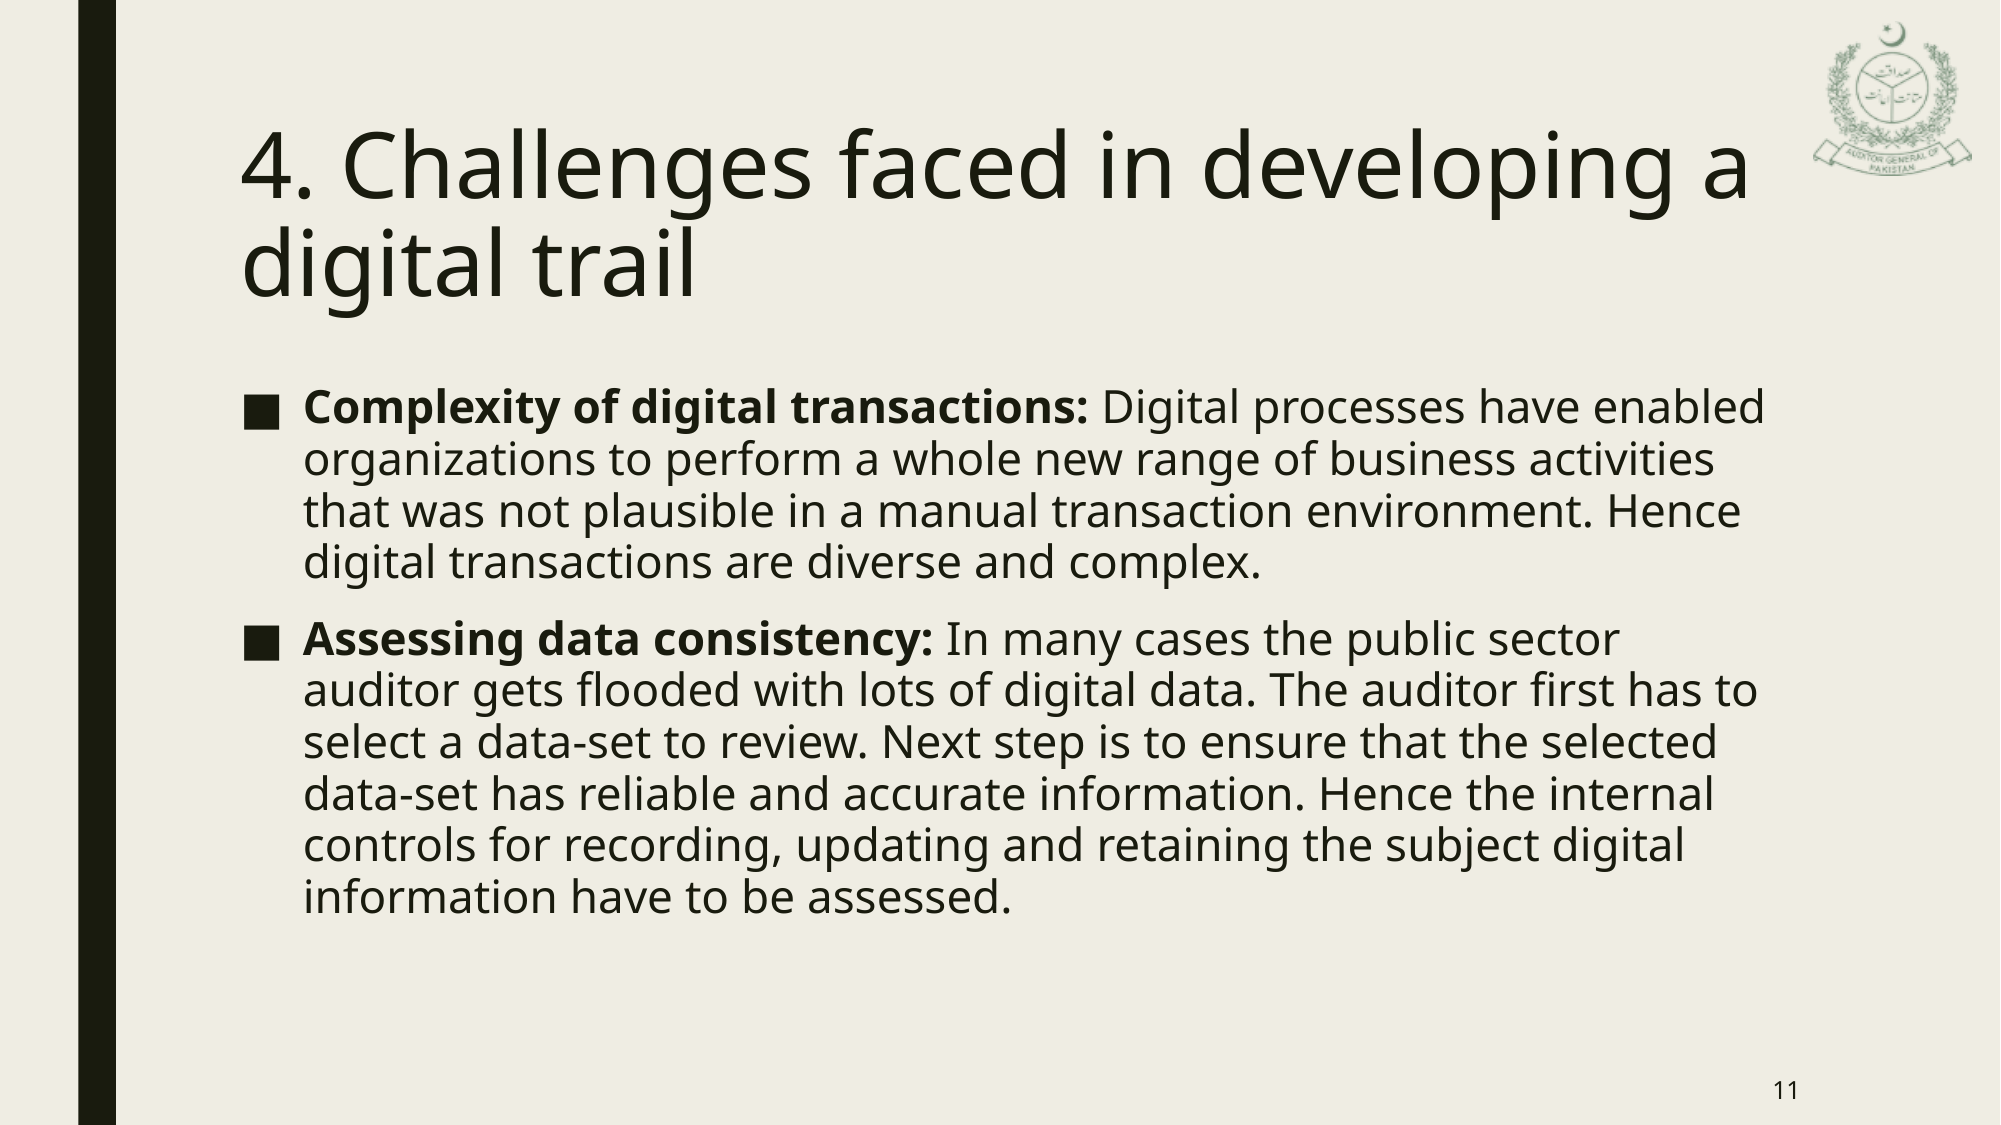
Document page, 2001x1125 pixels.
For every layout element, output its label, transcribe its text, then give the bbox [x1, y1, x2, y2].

slide_number 11 [1553, 1058, 1816, 1125]
list Complexity of digital transactions: Digital processes have enabled organizations to perform a whole new range of business activities that was not plausible in a manual transaction environment. Hence digital transactions are diverse and complex. Assessing data consistency: In many cases the public sector auditor gets flooded with lots of digital data. The auditor first has to select a data-set to review. Next step is to ensure that the selected data-set has reliable and accurate information. Hence the internal controls for recording, updating and retaining the subject digital information have to be assessed. [225, 375, 1800, 963]
title 4. Challenges faced in developing a digital trail [225, 112, 1800, 357]
